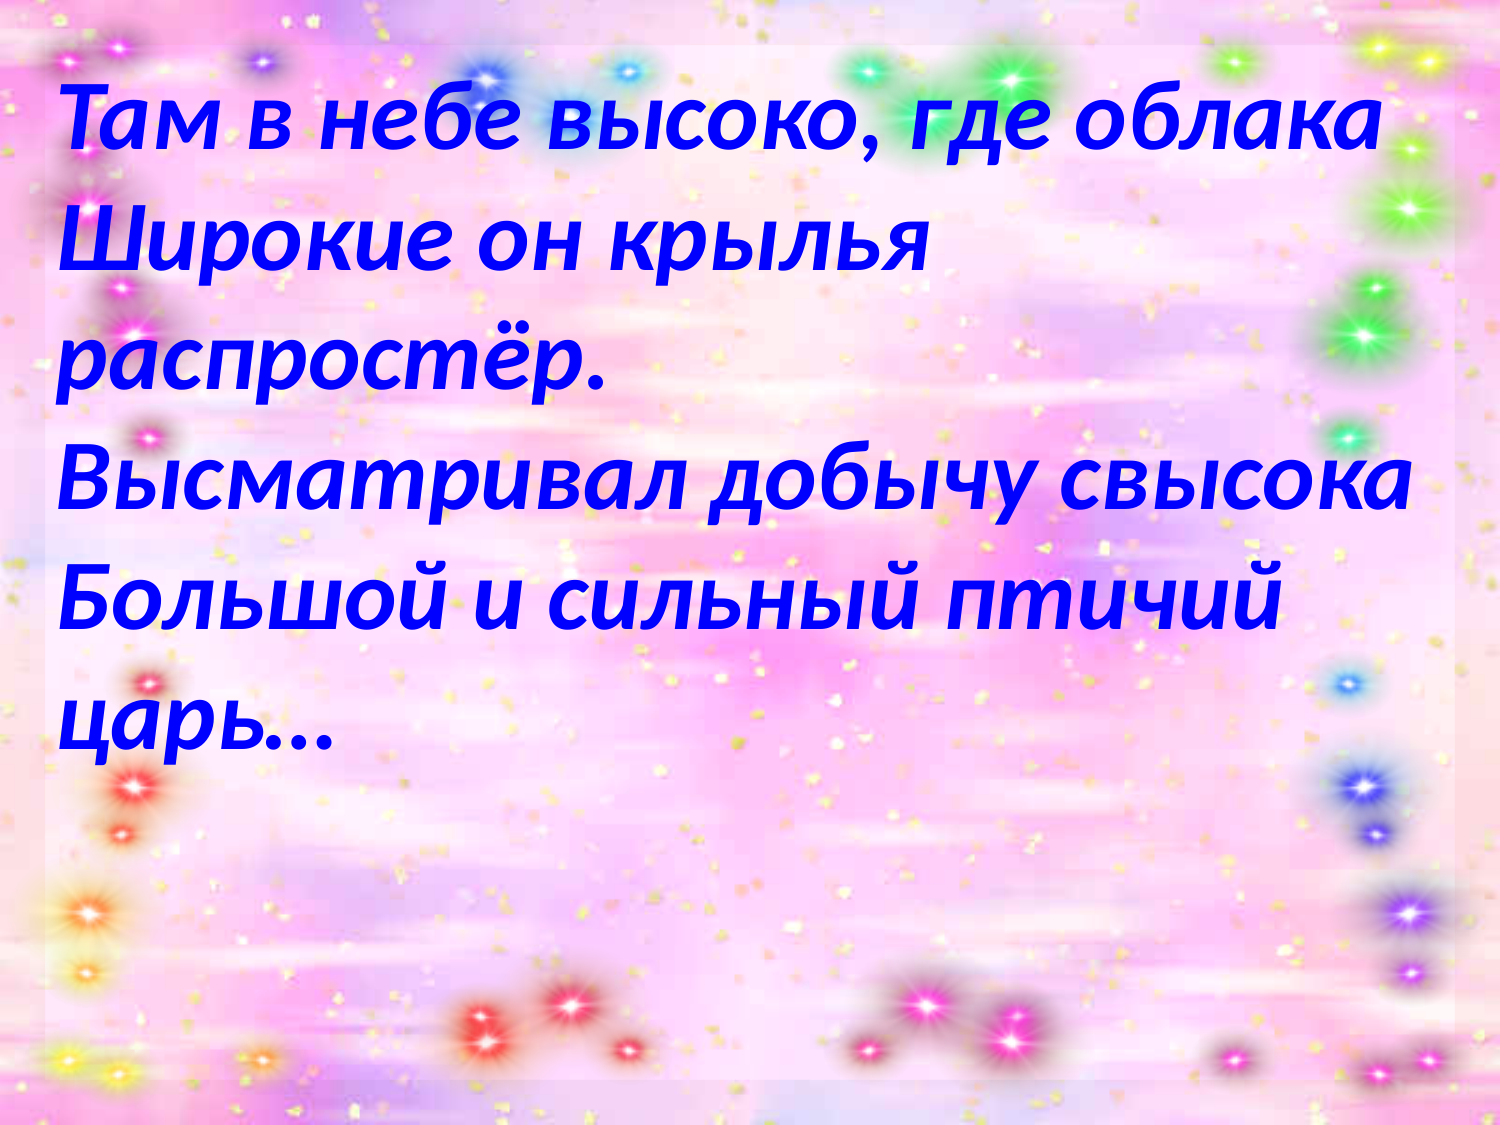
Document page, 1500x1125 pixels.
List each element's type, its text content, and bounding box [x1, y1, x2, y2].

text_box Там в небе высоко, где облака Широкие он крылья распростёр. Высматривал добычу свысока Большой и сильный птичий царь… [41, 42, 1471, 777]
picture [0, 0, 1500, 1125]
